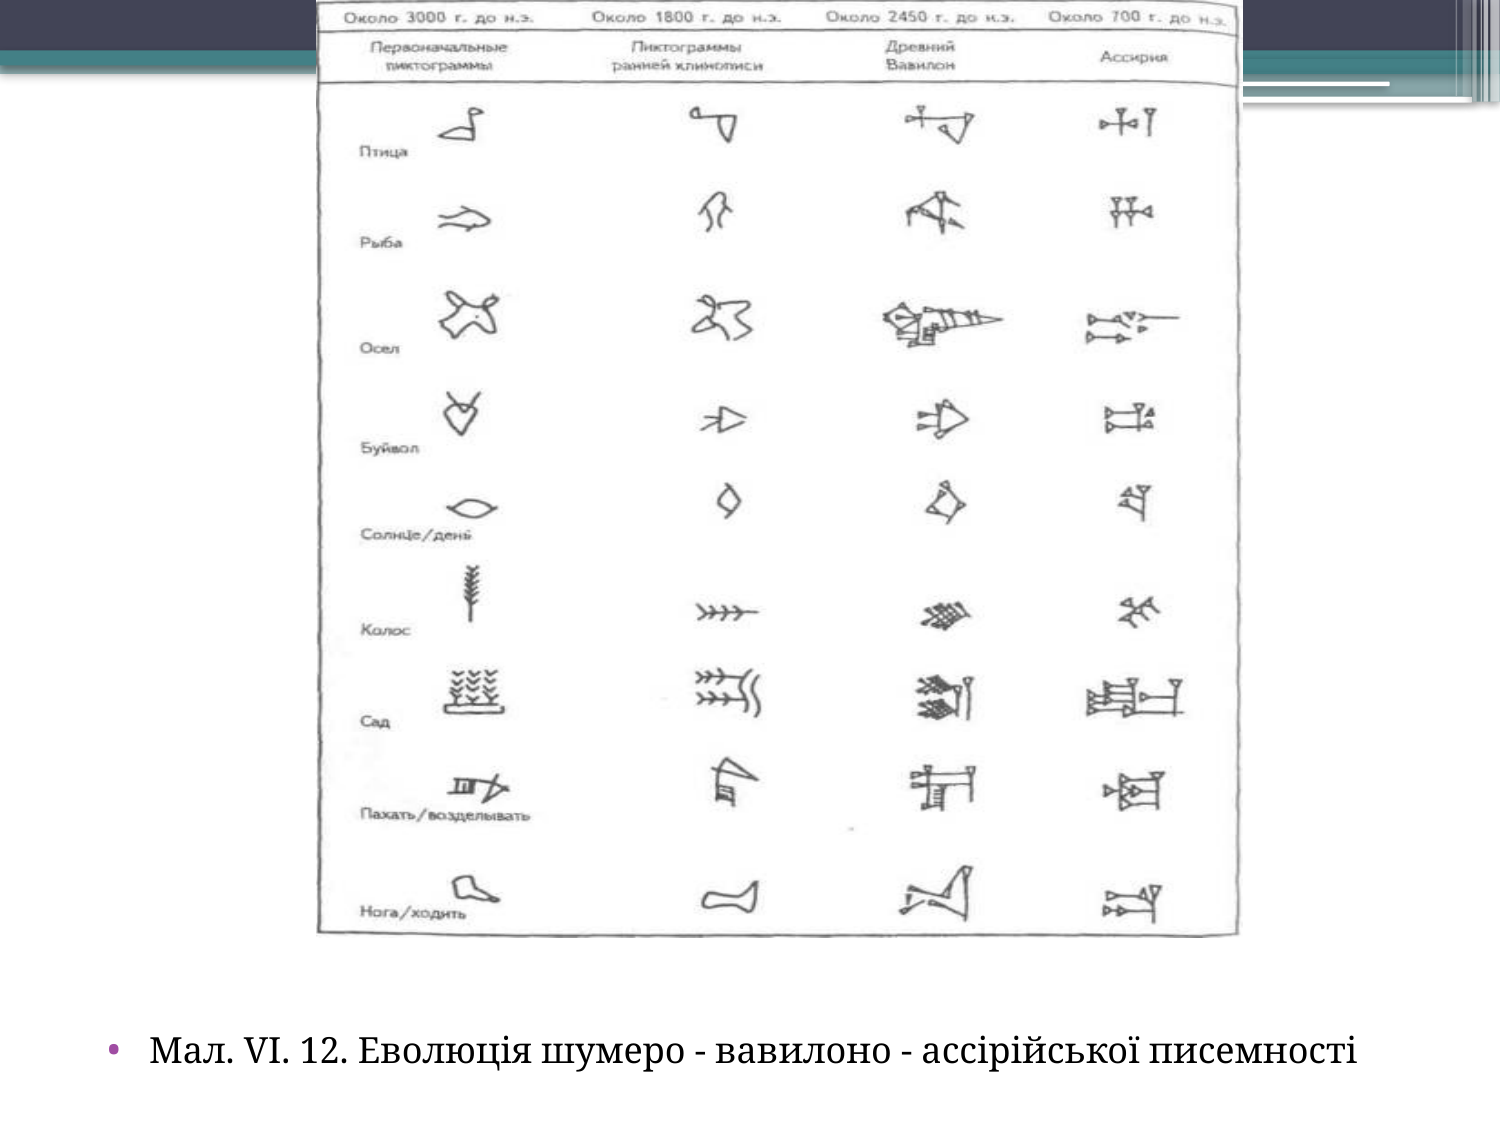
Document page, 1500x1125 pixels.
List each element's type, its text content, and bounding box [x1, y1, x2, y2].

picture [316, 0, 1243, 938]
list Мал. VI. 12. Еволюція шумеро - вавилоно - ассірійської писемності [75, 972, 1425, 1079]
